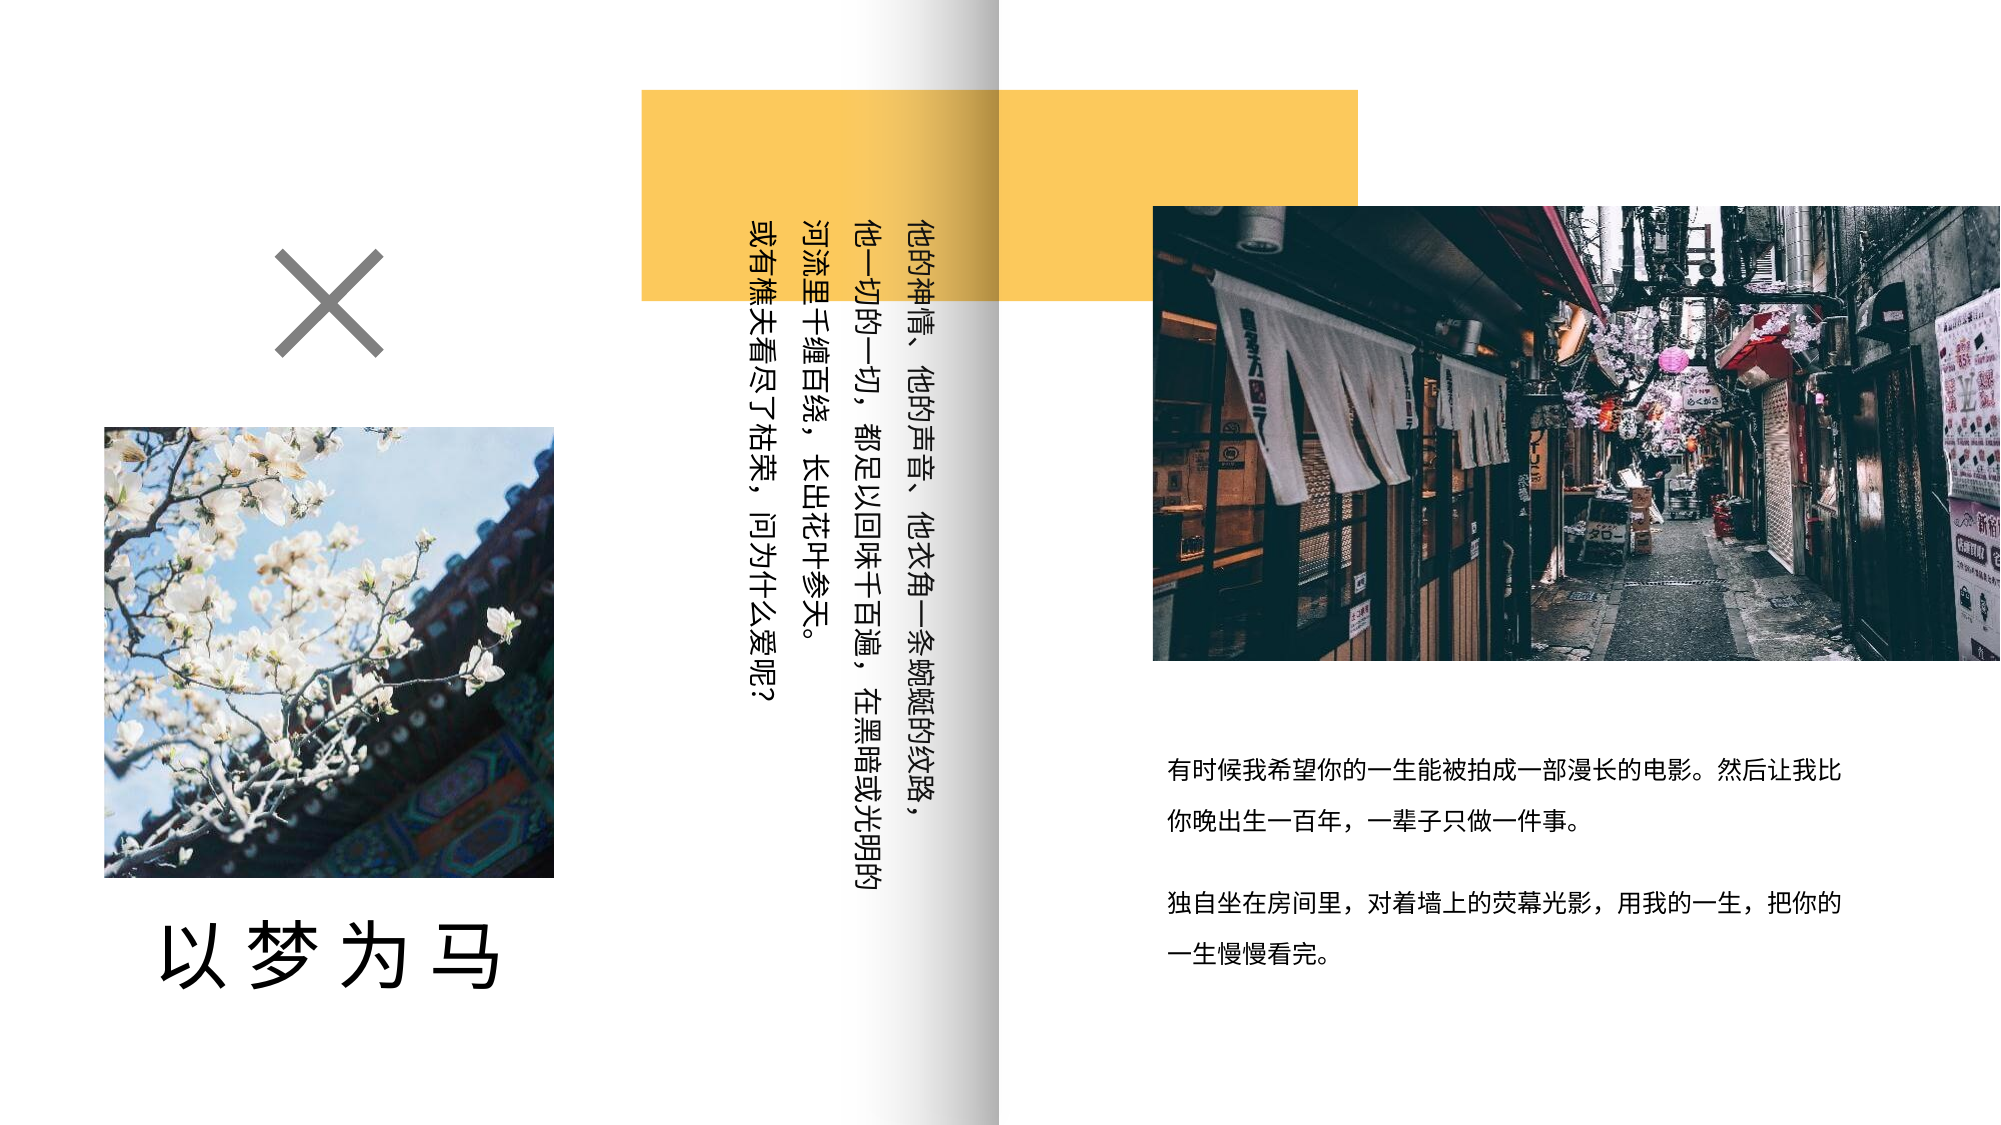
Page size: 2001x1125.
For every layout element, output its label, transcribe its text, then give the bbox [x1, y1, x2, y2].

text_box [1152, 205, 2000, 661]
text_box [0, 0, 999, 1125]
text_box 有时候我希望你的一生能被拍成一部漫长的电影。然后让我比你晚出生一百年，一辈子只做一件事。 [1152, 725, 1881, 843]
text_box 独自坐在房间里，对着墙上的荧幕光影，用我的一生，把你的一生慢慢看完。 [1152, 859, 1881, 976]
text_box [1002, 89, 1359, 302]
